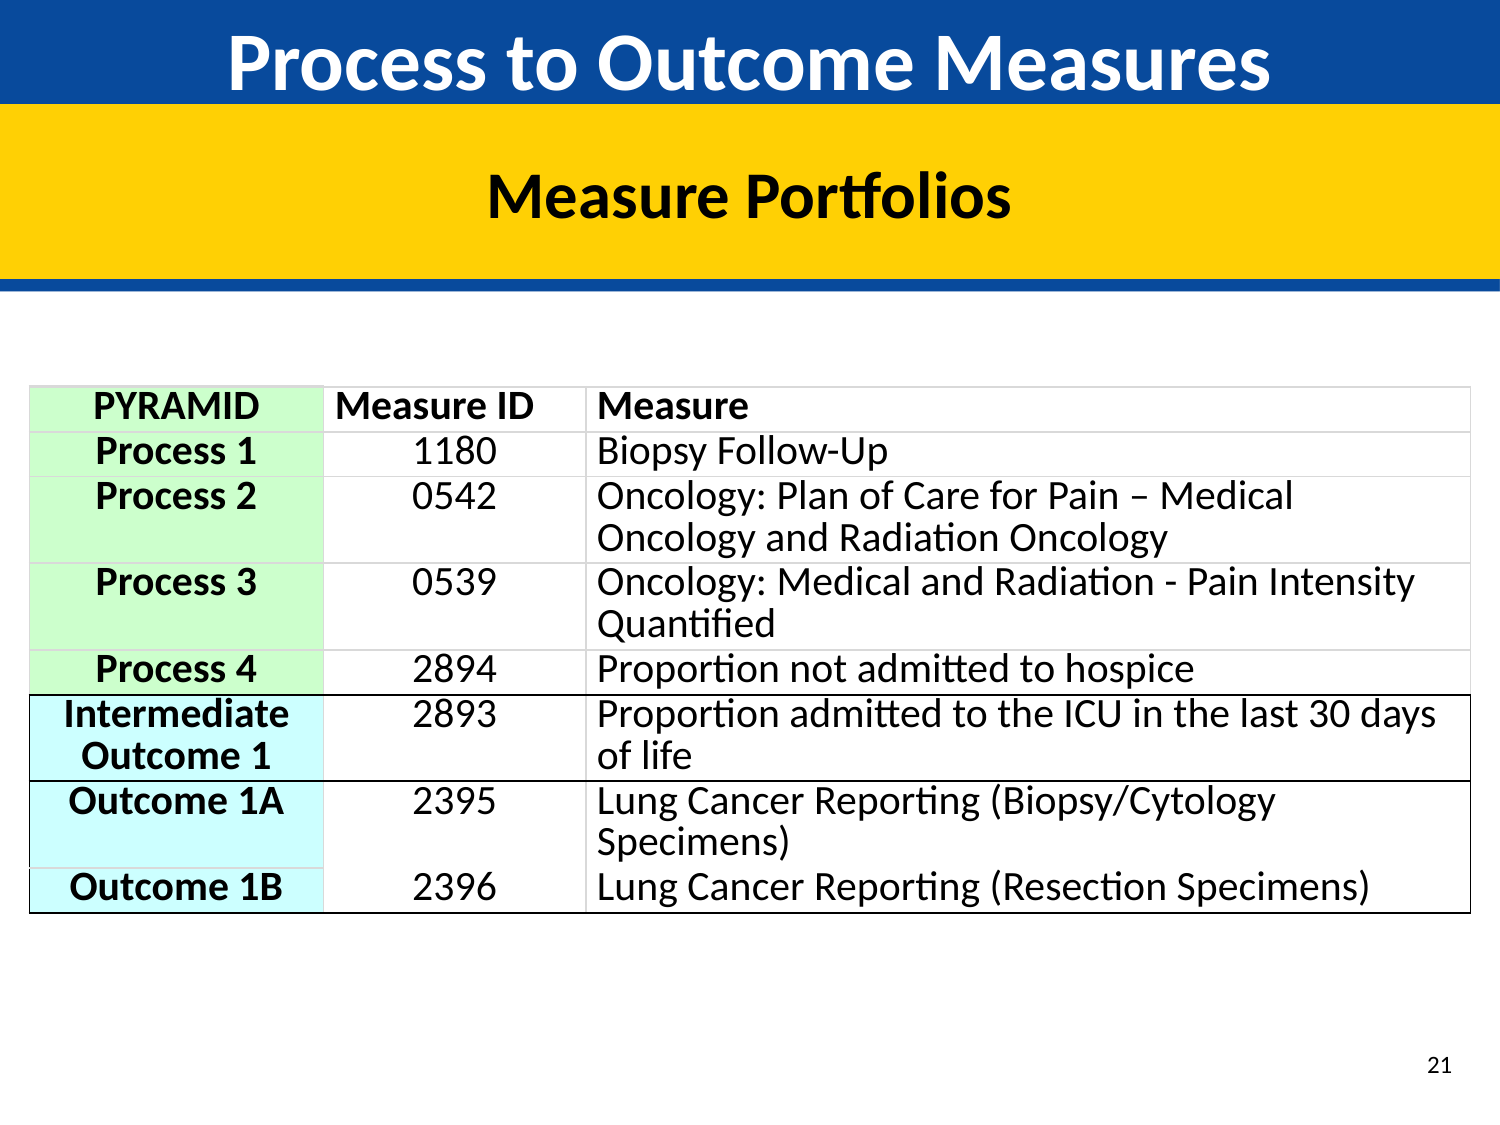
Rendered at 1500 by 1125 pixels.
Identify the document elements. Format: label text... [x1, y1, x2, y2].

table_cell Process 1 [30, 433, 323, 476]
text_box Measure Portfolios [0, 117, 1500, 279]
table_cell 0542 [324, 477, 585, 562]
table_cell 1180 [324, 433, 585, 476]
table_cell Process 2 [30, 477, 323, 562]
table_cell Intermediate Outcome 1 [30, 696, 323, 780]
table_cell 0539 [324, 564, 585, 649]
table_cell Proportion not admitted to hospice [587, 651, 1470, 694]
table_cell Process 3 [30, 564, 323, 649]
table_header Measure ID [324, 388, 585, 431]
table_cell Oncology: Medical and Radiation - Pain Intensity Quantified [587, 564, 1470, 649]
table_cell 2396 [324, 868, 585, 912]
title Process to Outcome Measures [0, 0, 1500, 104]
table_cell Lung Cancer Reporting (Biopsy/Cytology Specimens) [587, 782, 1470, 868]
table_cell Outcome 1A [30, 782, 323, 867]
table_cell Process 4 [30, 651, 323, 694]
table_cell Biopsy Follow-Up [587, 433, 1470, 476]
table_cell Lung Cancer Reporting (Resection Specimens) [587, 868, 1470, 912]
table_cell Outcome 1B [30, 869, 323, 912]
table_cell 2894 [324, 651, 585, 694]
table_cell Proportion admitted to the ICU in the last 30 days of life [587, 696, 1470, 780]
table_header PYRAMID [30, 388, 323, 431]
table_cell Oncology: Plan of Care for Pain – Medical Oncology and Radiation Oncology [587, 477, 1470, 562]
table_cell 2893 [324, 696, 585, 780]
table_header Measure [587, 388, 1470, 431]
table_cell 2395 [324, 782, 585, 868]
